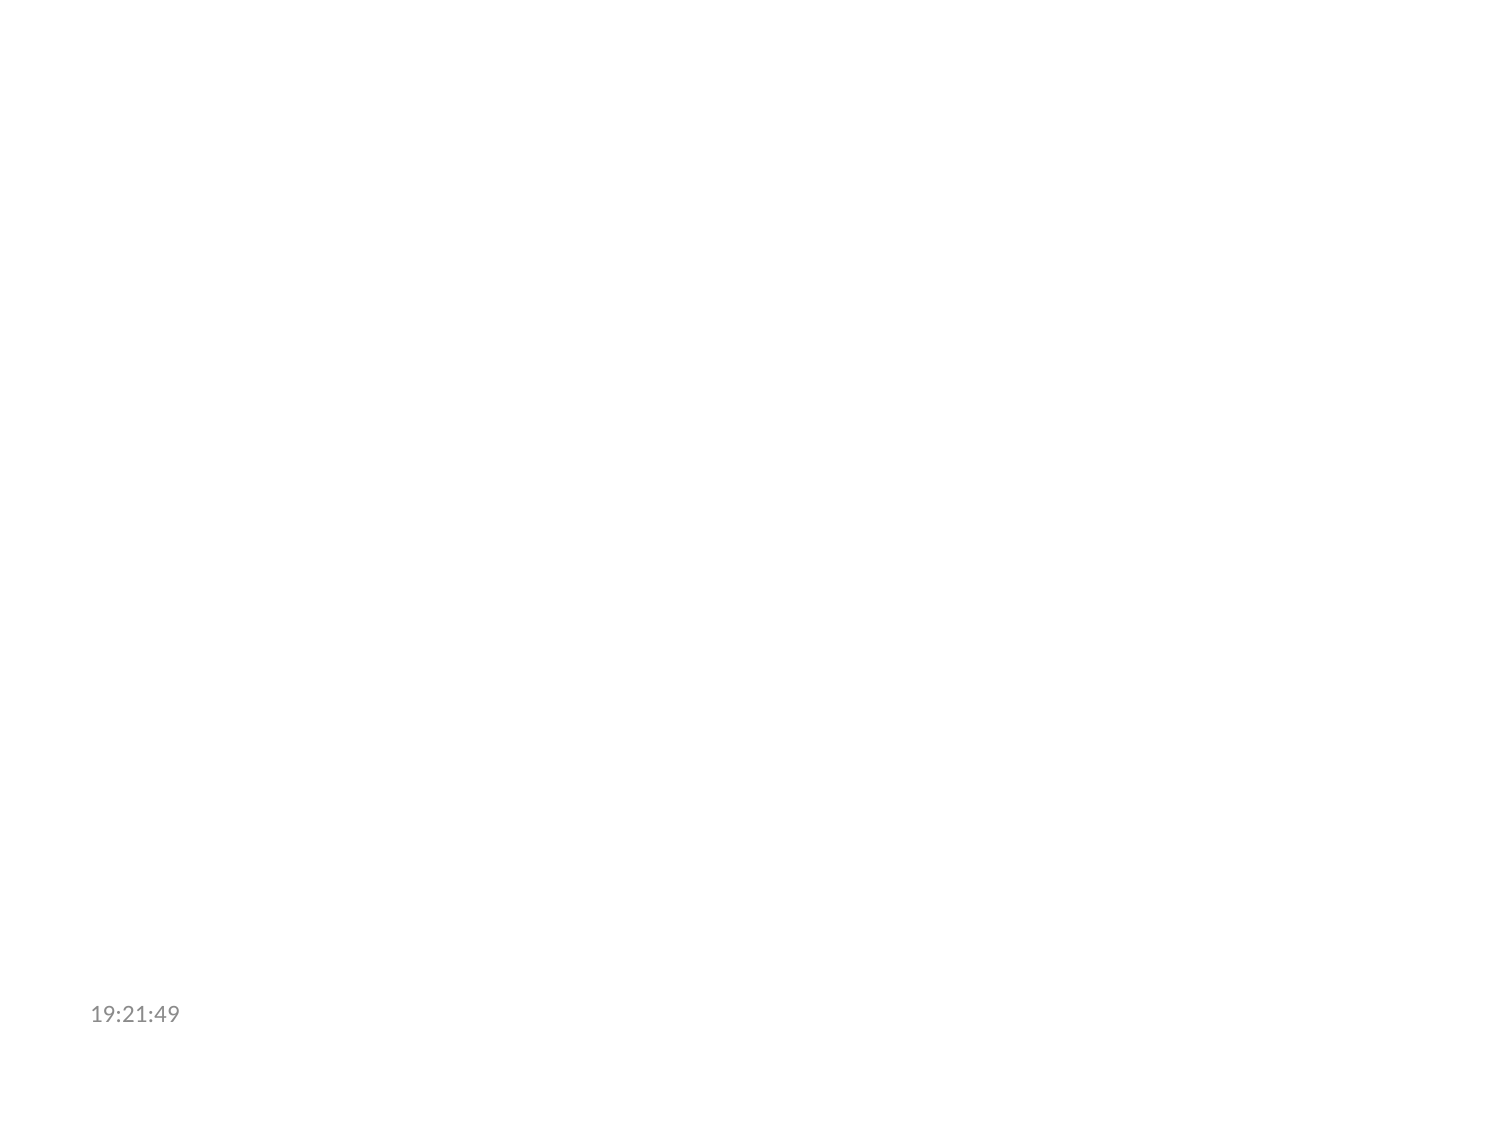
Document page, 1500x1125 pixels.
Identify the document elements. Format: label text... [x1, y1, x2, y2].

text_box 15:35:09 [75, 982, 425, 1043]
